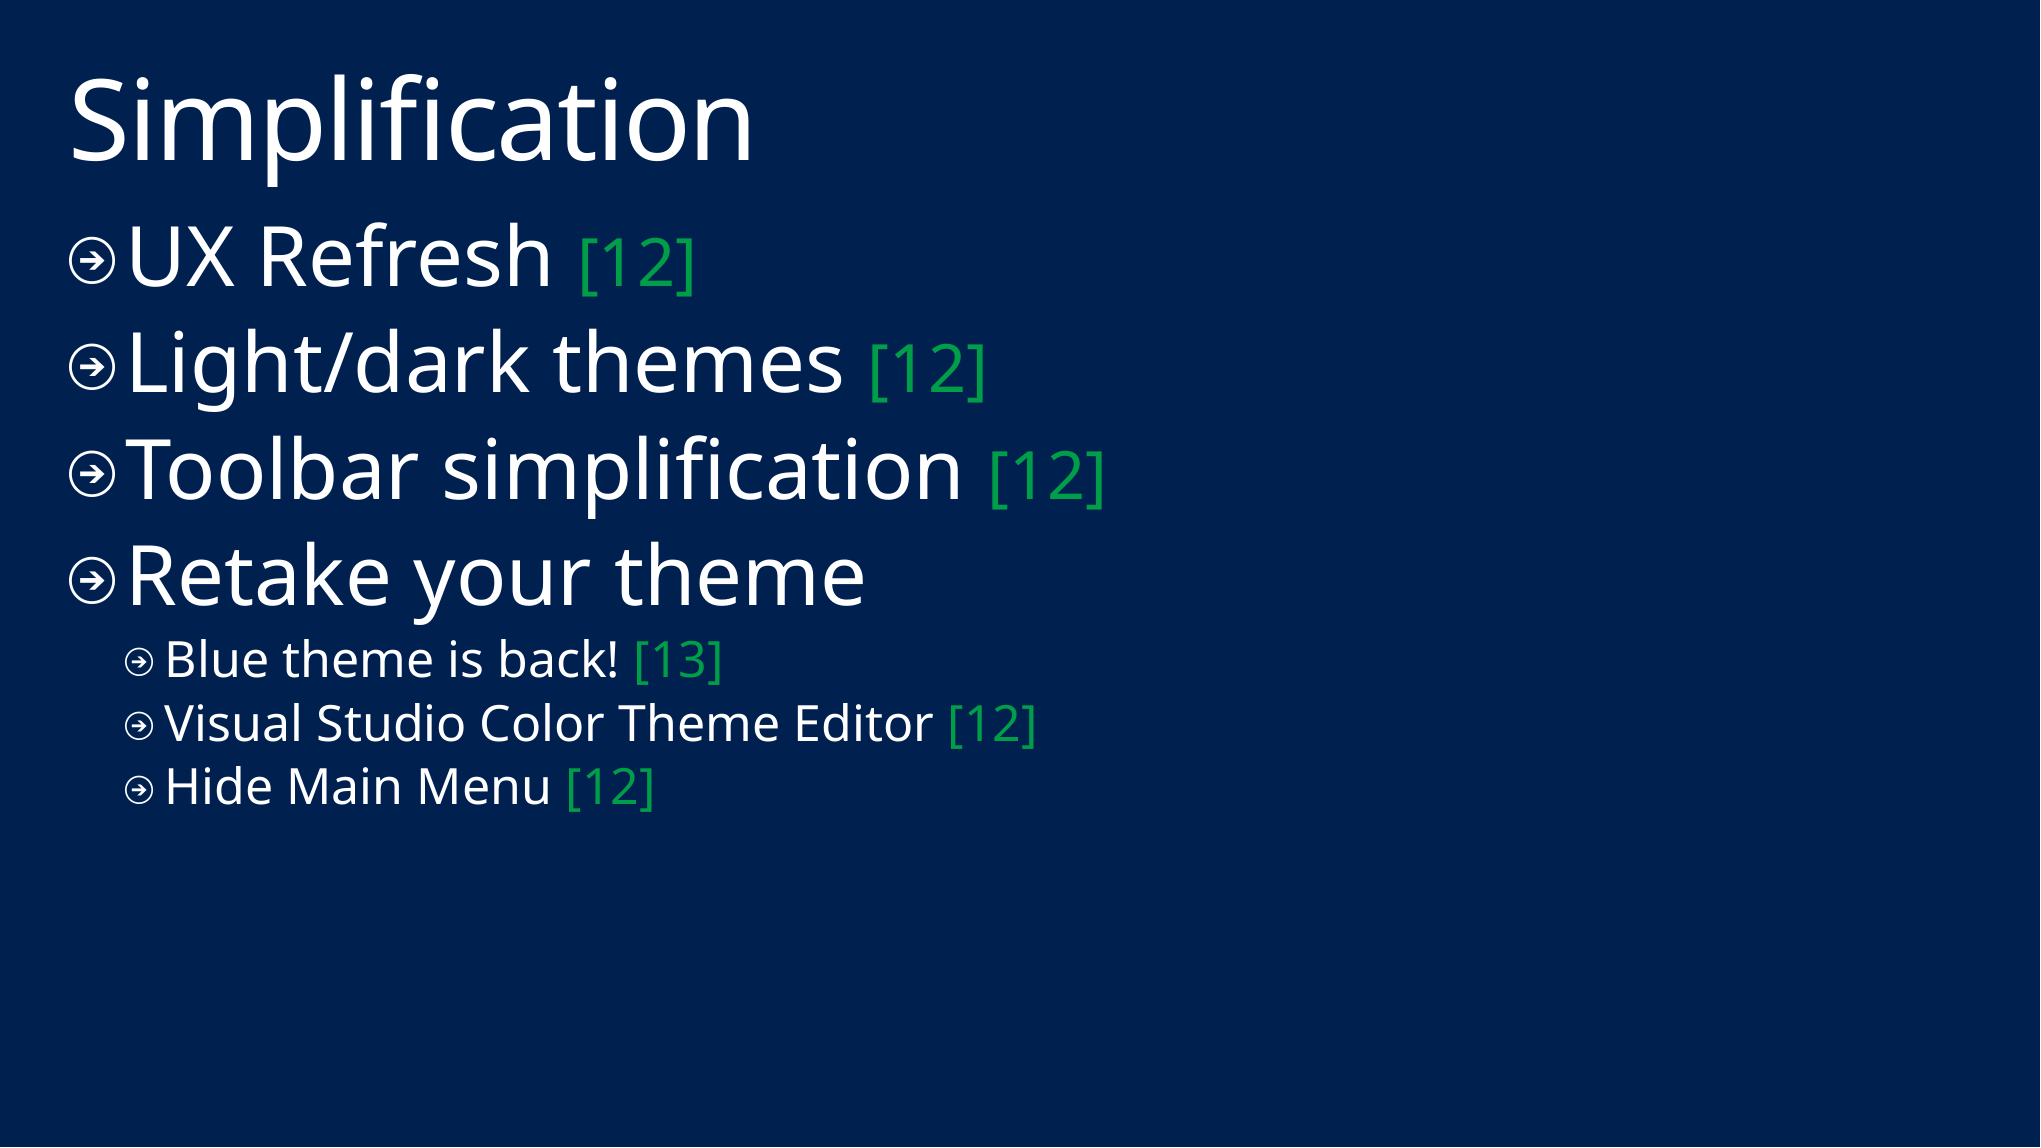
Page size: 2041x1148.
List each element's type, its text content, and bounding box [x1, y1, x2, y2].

picture [69, 224, 128, 284]
title Simplification [45, 48, 1996, 199]
picture [125, 768, 161, 804]
picture [69, 544, 128, 604]
picture [69, 331, 128, 390]
picture [125, 704, 161, 740]
list UX Refresh [12] Light/dark themes [12] Toolbar simplification [12] Retake your theme Blue theme is back! [13] Visual Studio Color Theme Editor [12] Hide Main Menu [12] [45, 199, 1996, 854]
picture [69, 438, 128, 497]
picture [125, 640, 161, 676]
